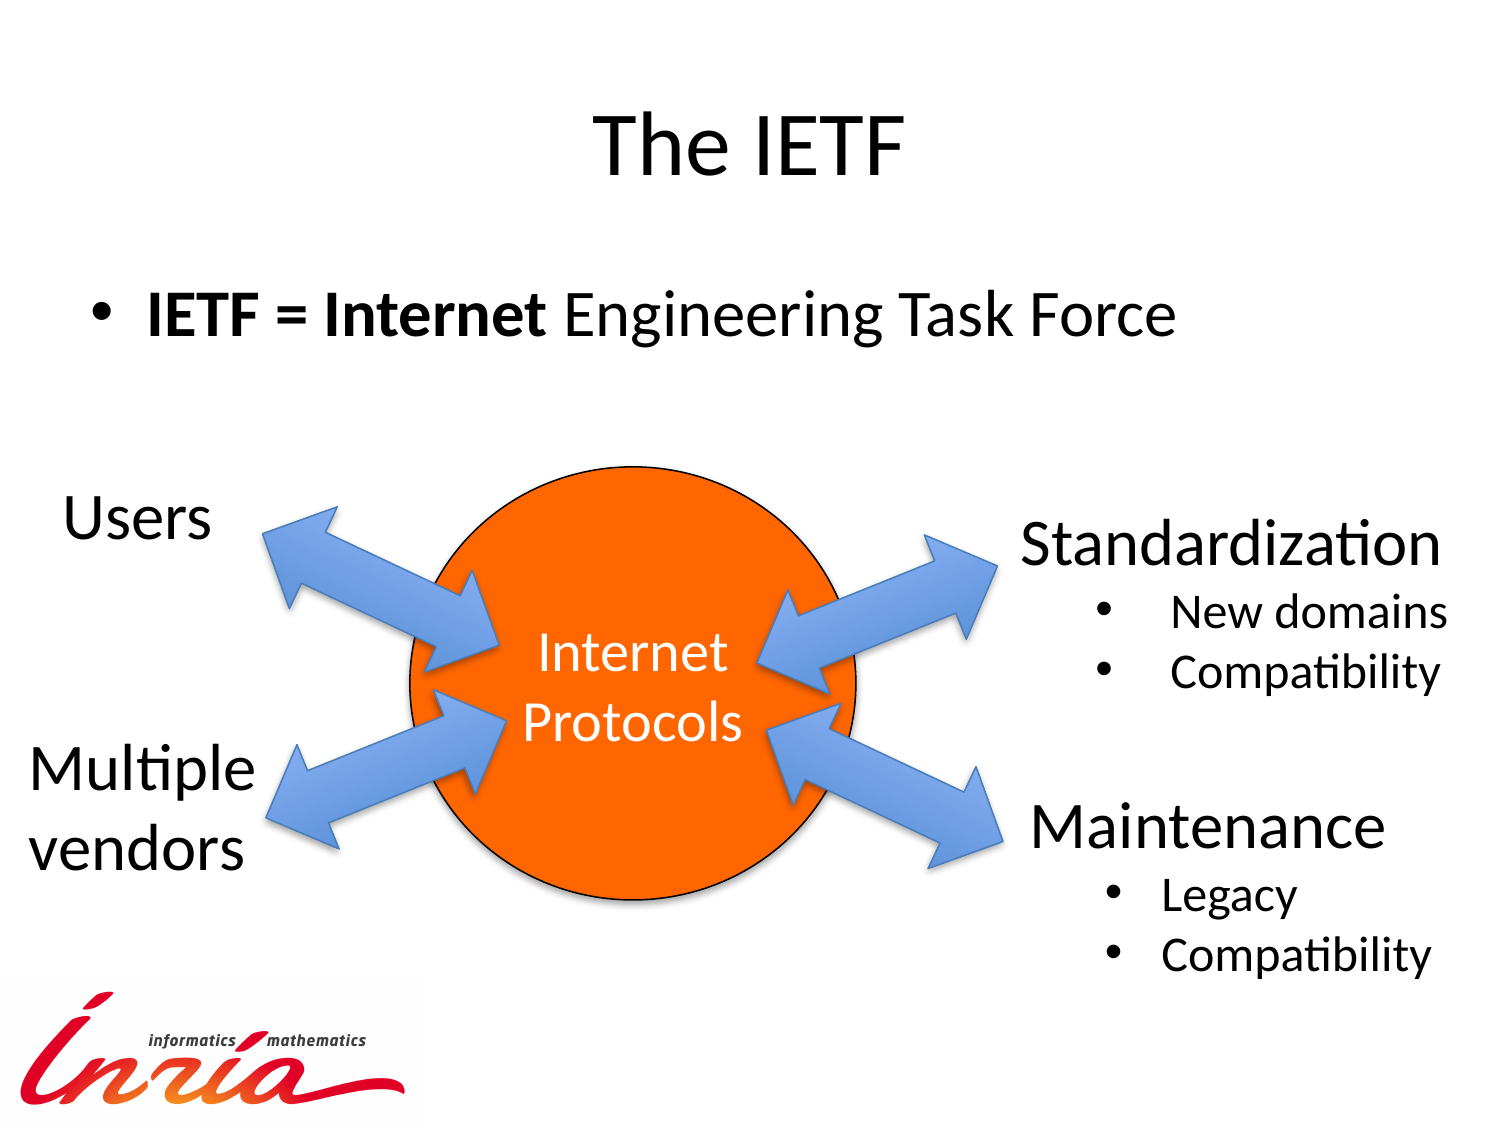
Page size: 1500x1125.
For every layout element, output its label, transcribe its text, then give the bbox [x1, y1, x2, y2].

picture [0, 971, 425, 1125]
text_box Internet Protocols [409, 466, 857, 901]
text_box [319, 688, 508, 850]
text_box Maintenance Legacy Compatibility [1015, 774, 1497, 989]
title The IETF [75, 45, 1425, 233]
list IETF = Internet Engineering Task Force [75, 262, 1425, 420]
text_box Multiple vendors [14, 716, 319, 892]
text_box Users [47, 465, 245, 561]
text_box [756, 534, 999, 695]
text_box [261, 506, 500, 673]
text_box [765, 702, 1004, 870]
text_box Standardization New domains Compatibility [1005, 491, 1488, 707]
